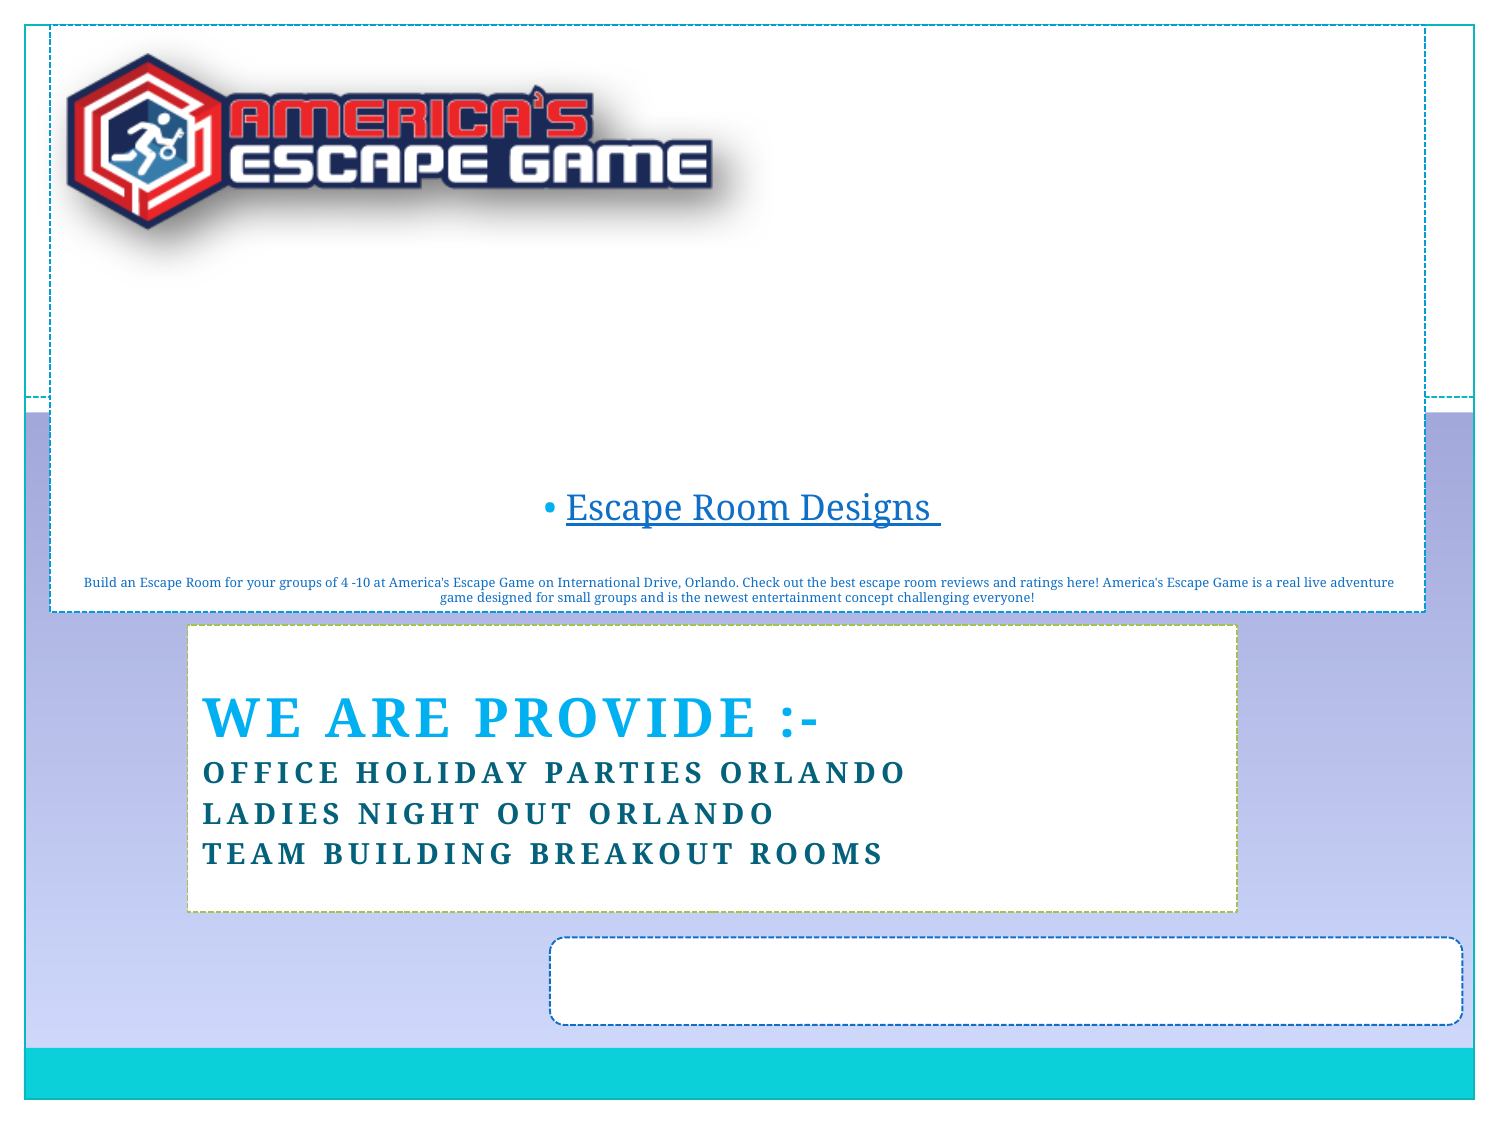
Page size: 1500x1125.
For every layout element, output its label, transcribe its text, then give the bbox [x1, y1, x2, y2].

title • Escape Room Designs Build an Escape Room for your groups of 4 -10 at America's Escape Game on International Drive, Orlando. Check out the best escape room reviews and ratings here! America's Escape Game is a real live adventure game designed for small groups and is the newest entertainment concept challenging everyone! [49, 24, 1426, 613]
picture [62, 49, 716, 232]
subtitle We Are provide :- Office Holiday Parties Orlando Ladies Night Out Orlando Team Building Breakout Rooms [187, 624, 1238, 913]
text_box Website: - http://americasescapegame.com [548, 936, 1464, 1026]
